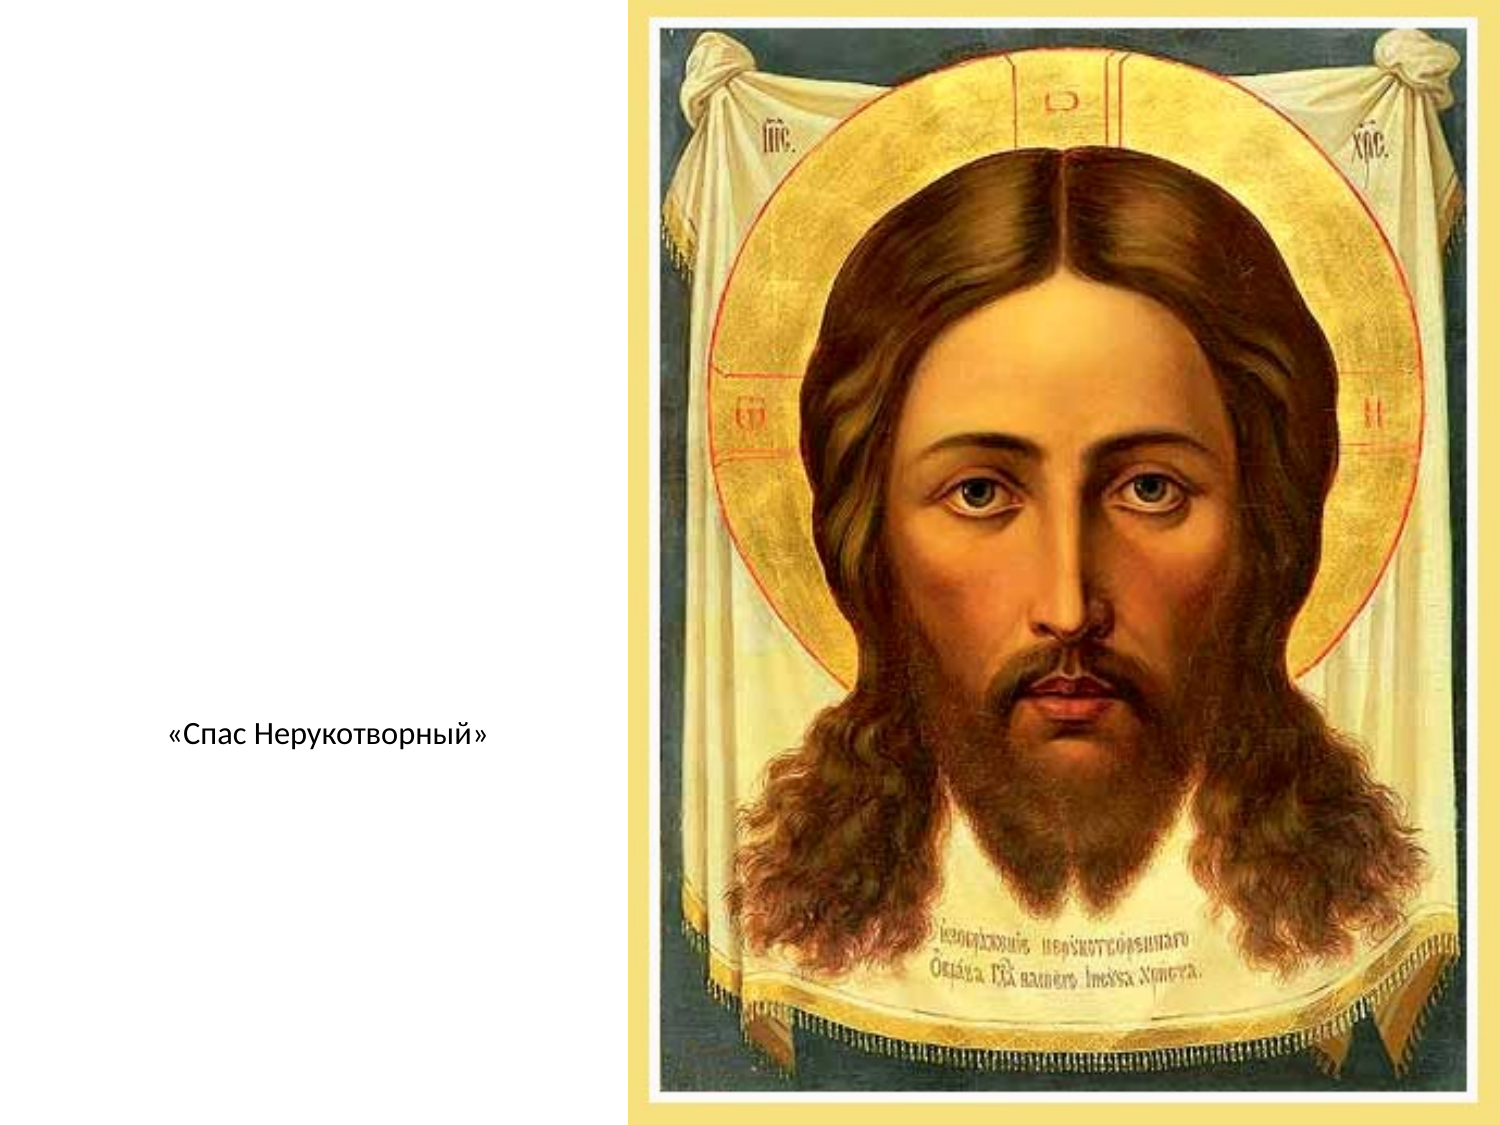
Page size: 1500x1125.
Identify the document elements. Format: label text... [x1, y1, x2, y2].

picture [628, 0, 1500, 1125]
title «Спас Нерукотворный» [0, 515, 622, 761]
